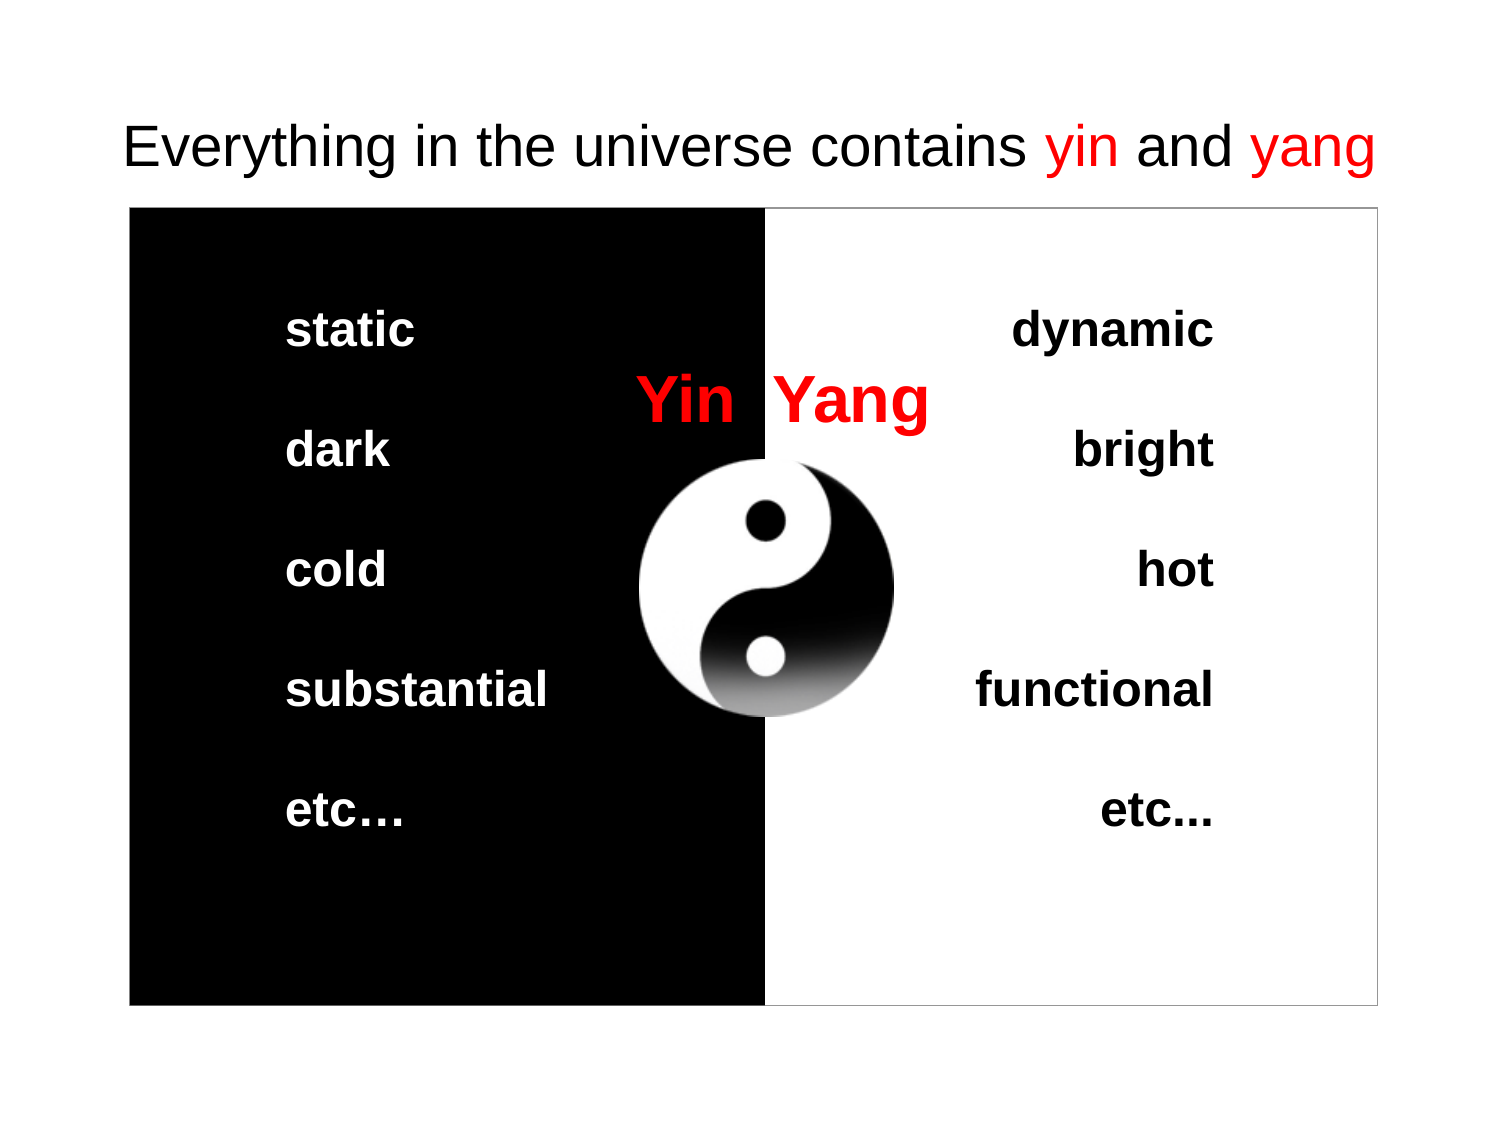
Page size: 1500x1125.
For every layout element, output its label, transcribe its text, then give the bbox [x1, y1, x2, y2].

text_box Everything in the universe contains yin and yang [107, 100, 1408, 186]
text_box [765, 208, 1378, 1006]
text_box static dark cold substantial etc… [270, 289, 564, 844]
text_box [129, 208, 765, 1006]
text_box Yin Yang [620, 348, 947, 444]
text_box dynamic bright hot functional etc... [960, 289, 1229, 844]
picture [639, 458, 895, 718]
